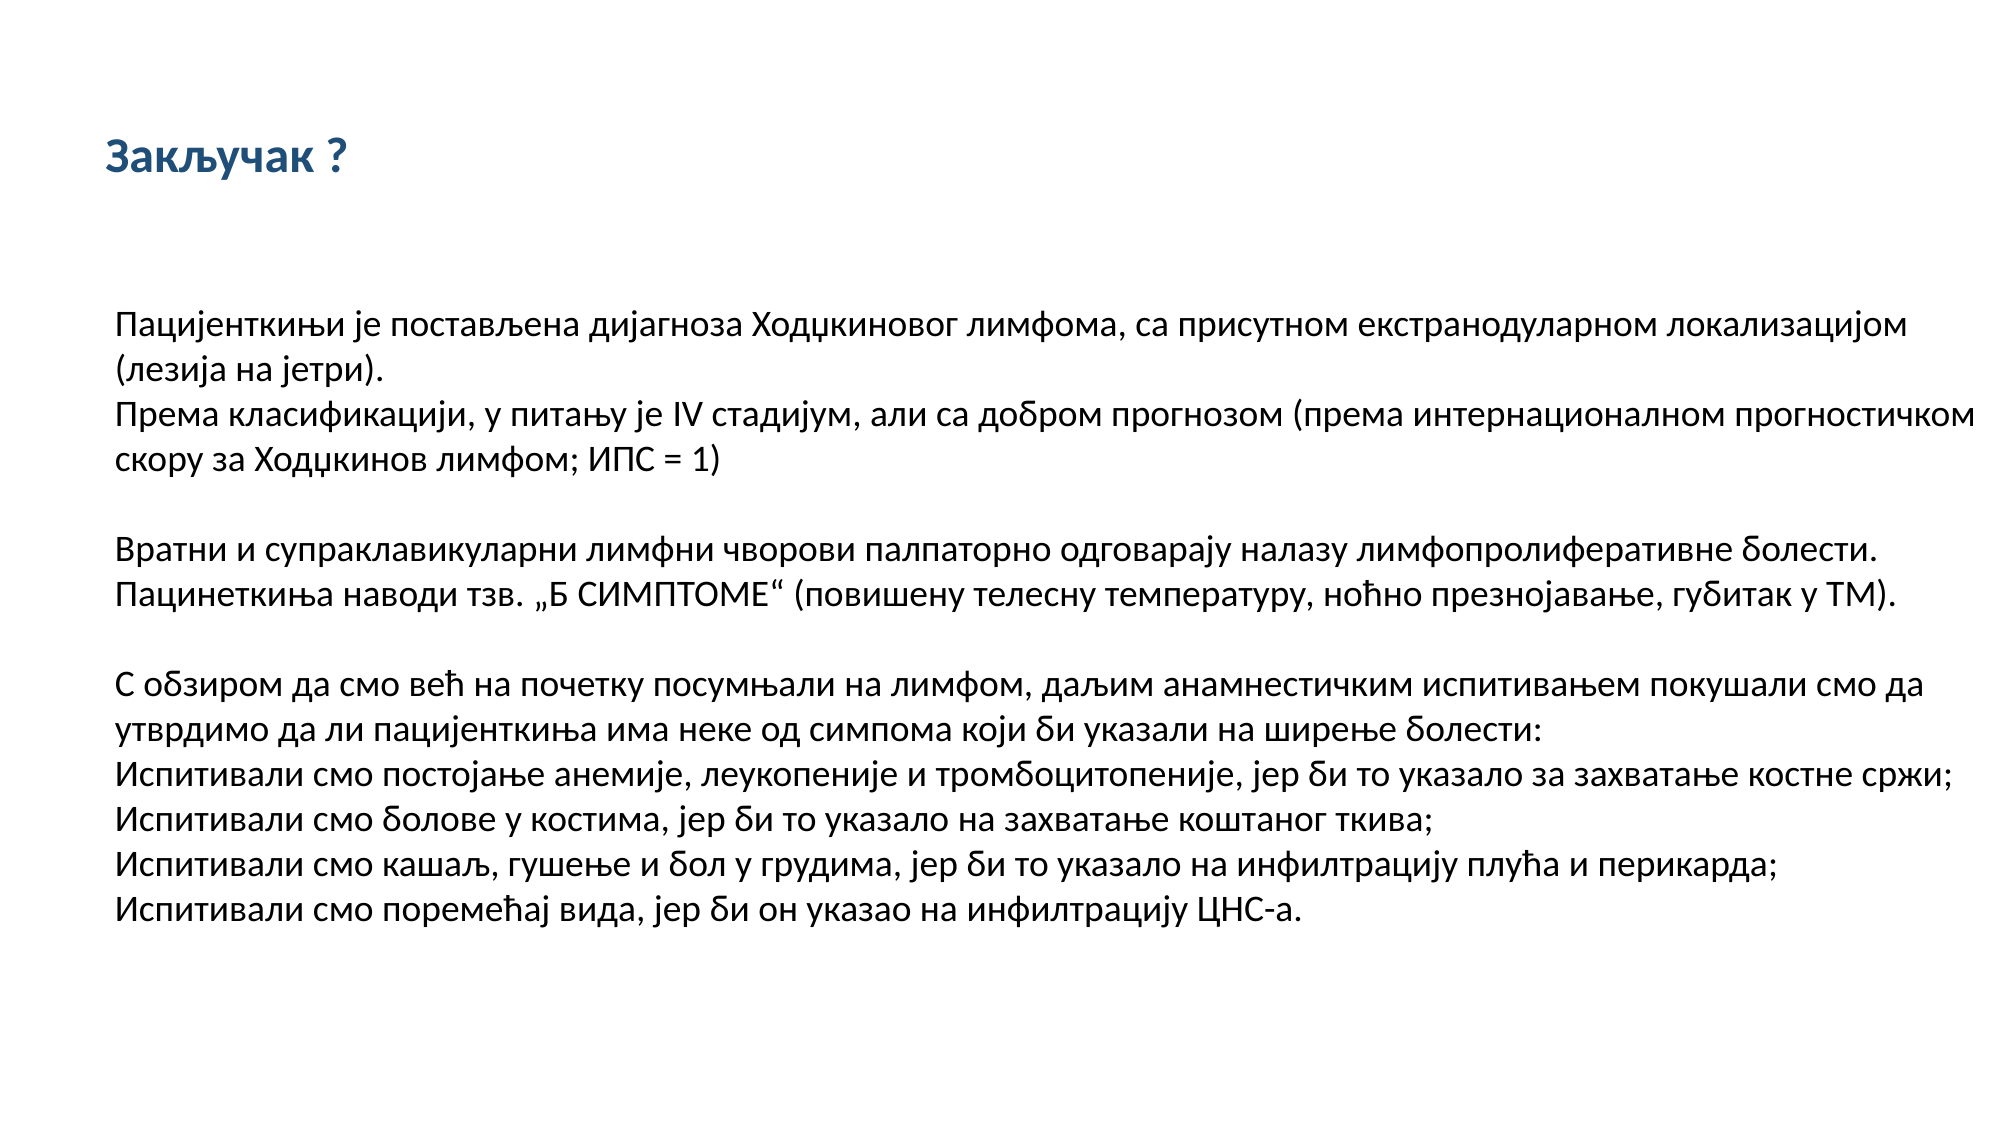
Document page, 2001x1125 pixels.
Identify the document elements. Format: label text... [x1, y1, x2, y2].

text_box Закључак ? [90, 115, 364, 190]
text_box Пацијенткињи је постављена дијагноза Ходџкиновог лимфома, са присутном екстранодуларном локализацијом (лезија на јетри). Према класификацији, у питању је IV стадијум, али са добром прогнозом (према интернационалном прогностичком скору за Ходџкинов лимфом; ИПС = 1) Вратни и супраклавикуларни лимфни чворови палпаторно одговарају налазу лимфопролиферативне болести. Пацинеткиња наводи тзв. „Б СИМПТОМЕ“ (повишену телесну температуру, ноћно презнојавање, губитак у ТМ). С обзиром да смо већ на почетку посумњали на лимфом, даљим анамнестичким испитивањем покушали смо да утврдимо да ли пацијенткиња има неке од симпома који би указали на ширење болести: Испитивали смо постојање анемије, леукопеније и тромбоцитопеније, јер би то указало за захватање костне сржи; Испитивали смо болове у костима, јер би то указало на захватање коштаног ткива; Испитивали смо кашаљ, гушење и бол у грудима, јер би то указало на инфилтрацију плућа и перикарда; Испитивали смо поремећај вида, јер би он указао на инфилтрацију ЦНС-а. [100, 291, 1992, 936]
